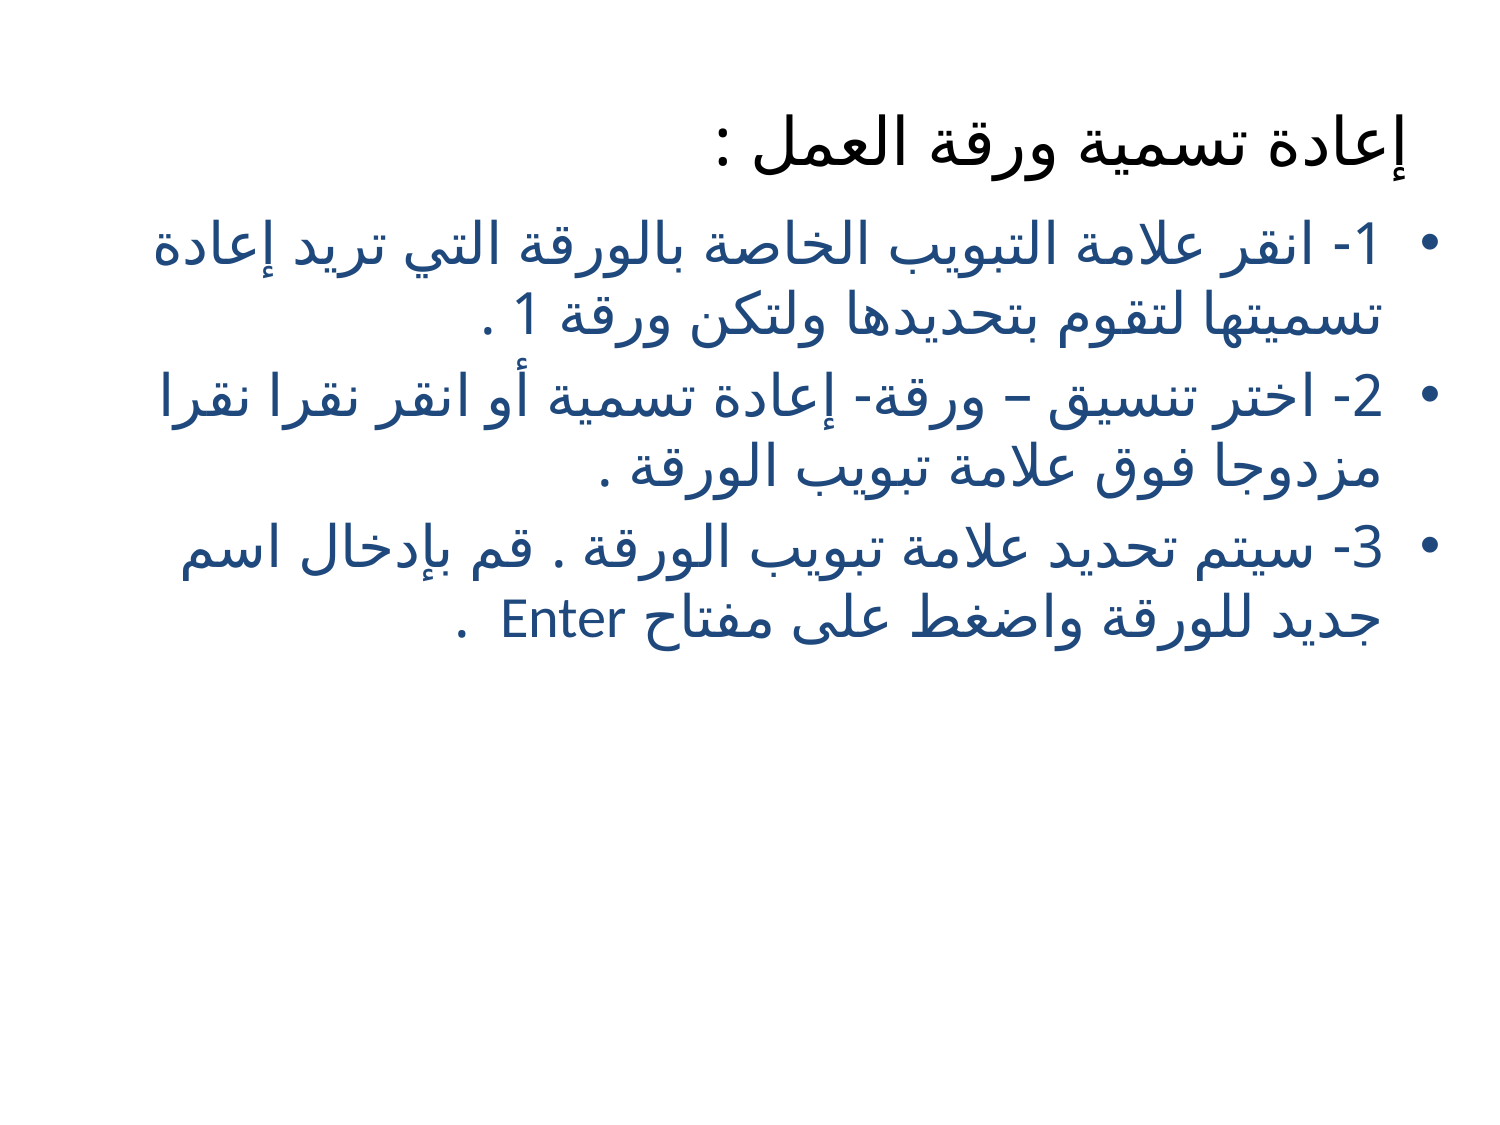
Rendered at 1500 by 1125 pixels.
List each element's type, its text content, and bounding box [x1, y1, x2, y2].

title إعادة تسمية ورقة العمل : [75, 45, 1425, 233]
list 1- انقر علامة التبويب الخاصة بالورقة التي تريد إعادة تسميتها لتقوم بتحديدها ولتكن ورقة 1 . 2- اختر تنسيق – ورقة- إعادة تسمية أو انقر نقرا نقرا مزدوجا فوق علامة تبويب الورقة . 3- سيتم تحديد علامة تبويب الورقة . قم بإدخال اسم جديد للورقة واضغط على مفتاح Enter . [105, 199, 1456, 942]
